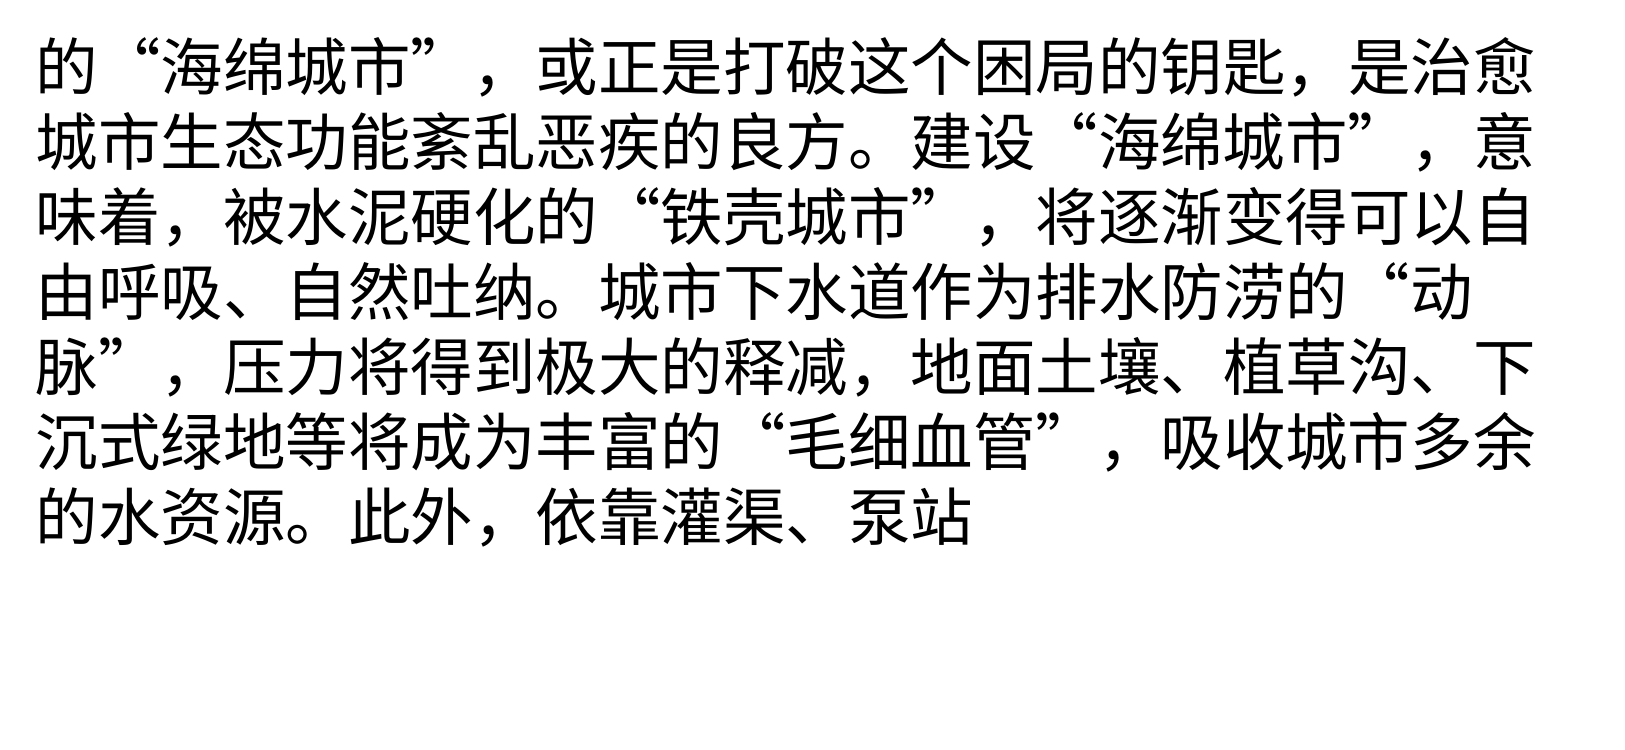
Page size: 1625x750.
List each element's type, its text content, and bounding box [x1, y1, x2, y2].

text_box 的“海绵城市”，或正是打破这个困局的钥匙，是治愈城市生态功能紊乱恶疾的良方。建设“海绵城市”，意味着，被水泥硬化的“铁壳城市”，将逐渐变得可以自由呼吸、自然吐纳。城市下水道作为排水防涝的“动脉”，压力将得到极大的释减，地面土壤、植草沟、下沉式绿地等将成为丰富的“毛细血管”，吸收城市多余的水资源。此外，依靠灌渠、泵站 [20, 20, 1604, 561]
